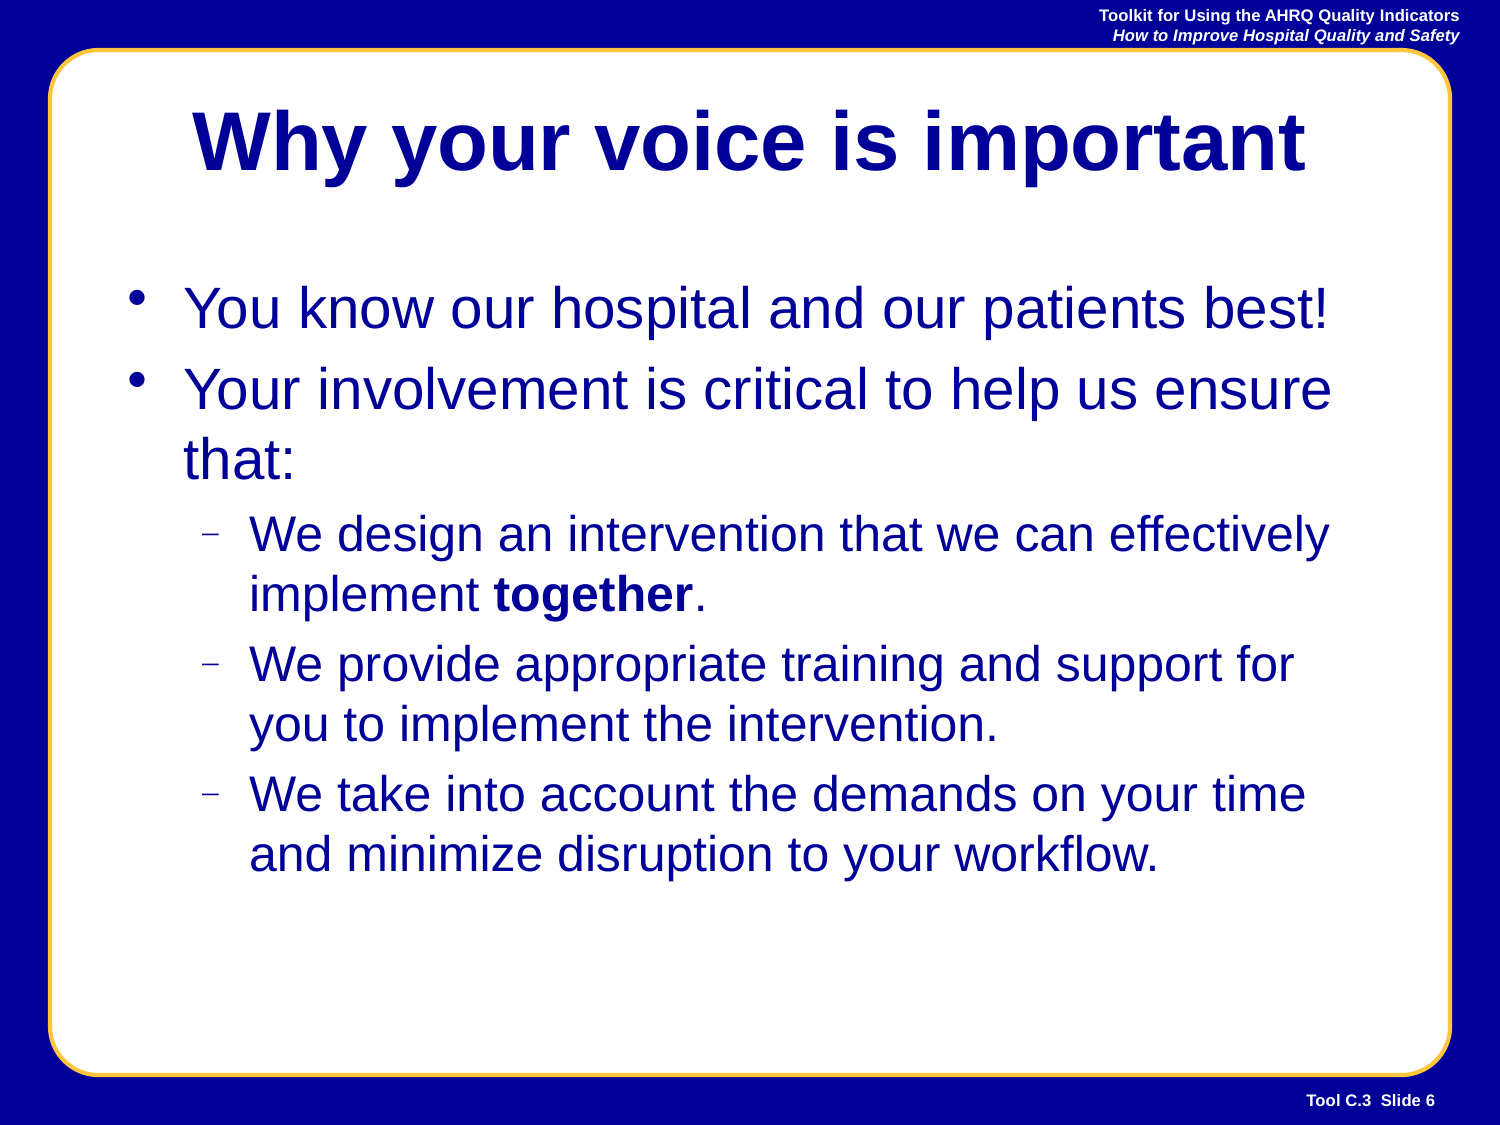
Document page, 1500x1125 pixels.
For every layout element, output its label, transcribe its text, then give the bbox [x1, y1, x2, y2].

title Why your voice is important [112, 74, 1388, 201]
list You know our hospital and our patients best! Your involvement is critical to help us ensure that: We design an intervention that we can effectively implement together. We provide appropriate training and support for you to implement the intervention. We take into account the demands on your time and minimize disruption to your workflow. [111, 261, 1387, 976]
